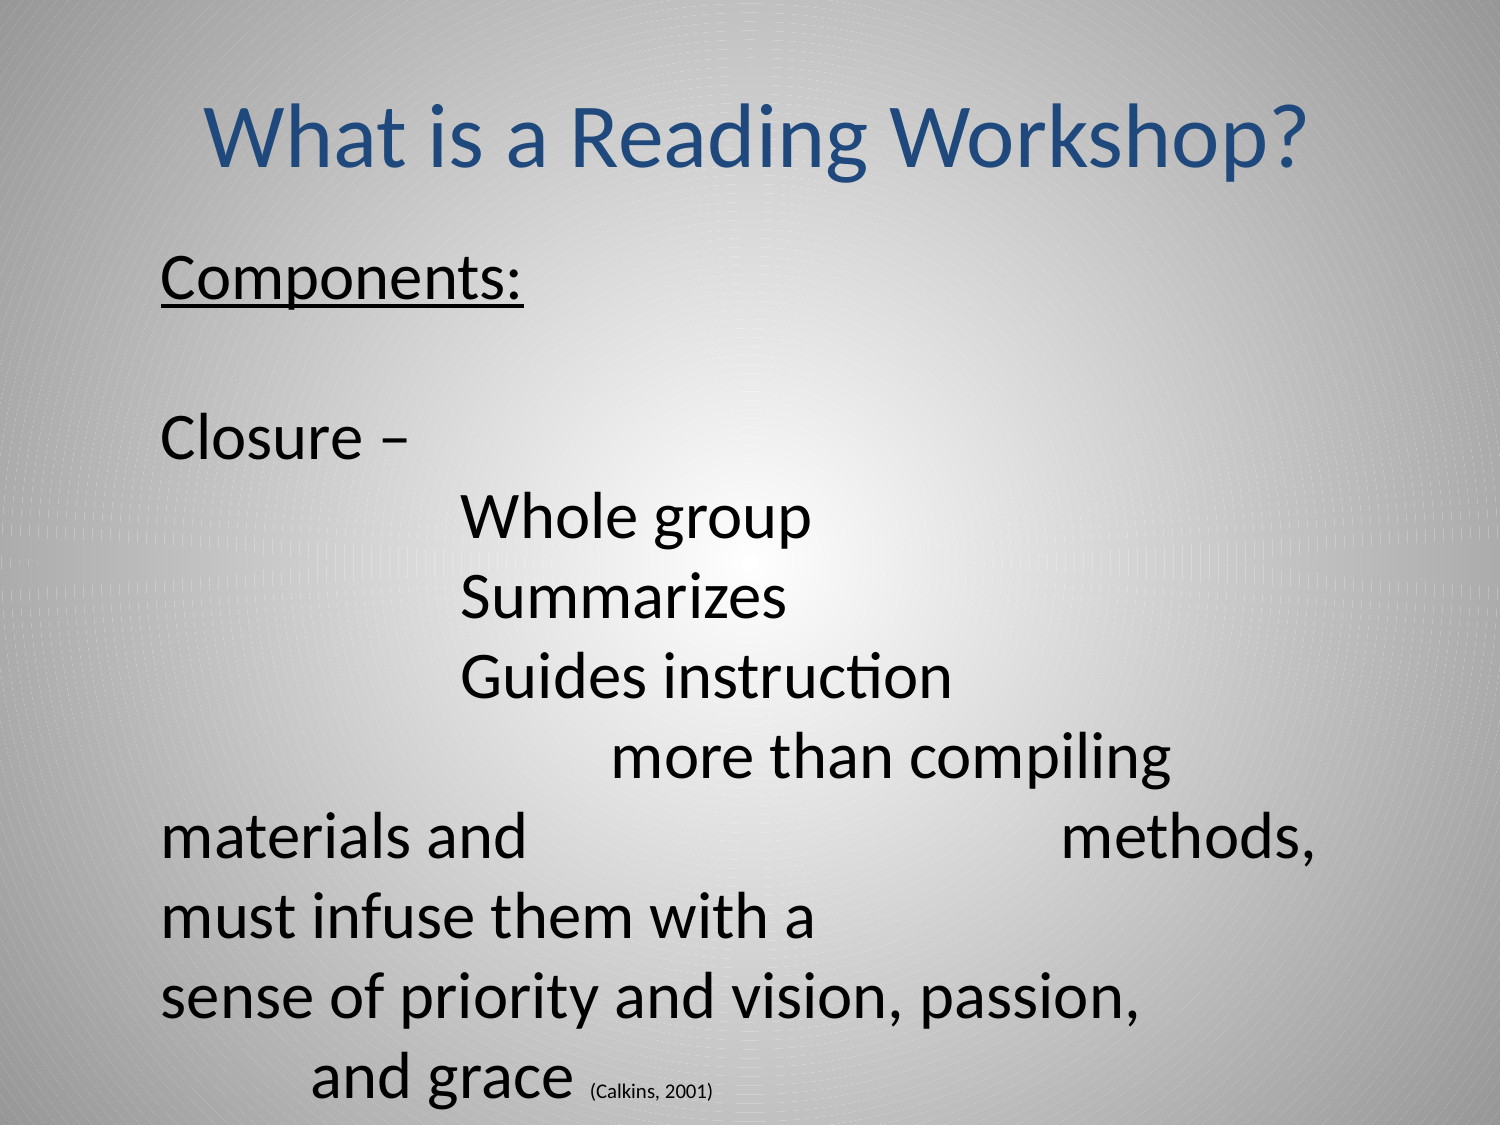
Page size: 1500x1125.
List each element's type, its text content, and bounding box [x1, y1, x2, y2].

text_box Components: Closure – Whole group Summarizes Guides instruction more than compiling materials and methods, must infuse them with a sense of priority and vision, passion, and grace (Calkins, 2001) [145, 224, 1421, 1026]
text_box What is a Reading Workshop? [120, 37, 1396, 225]
